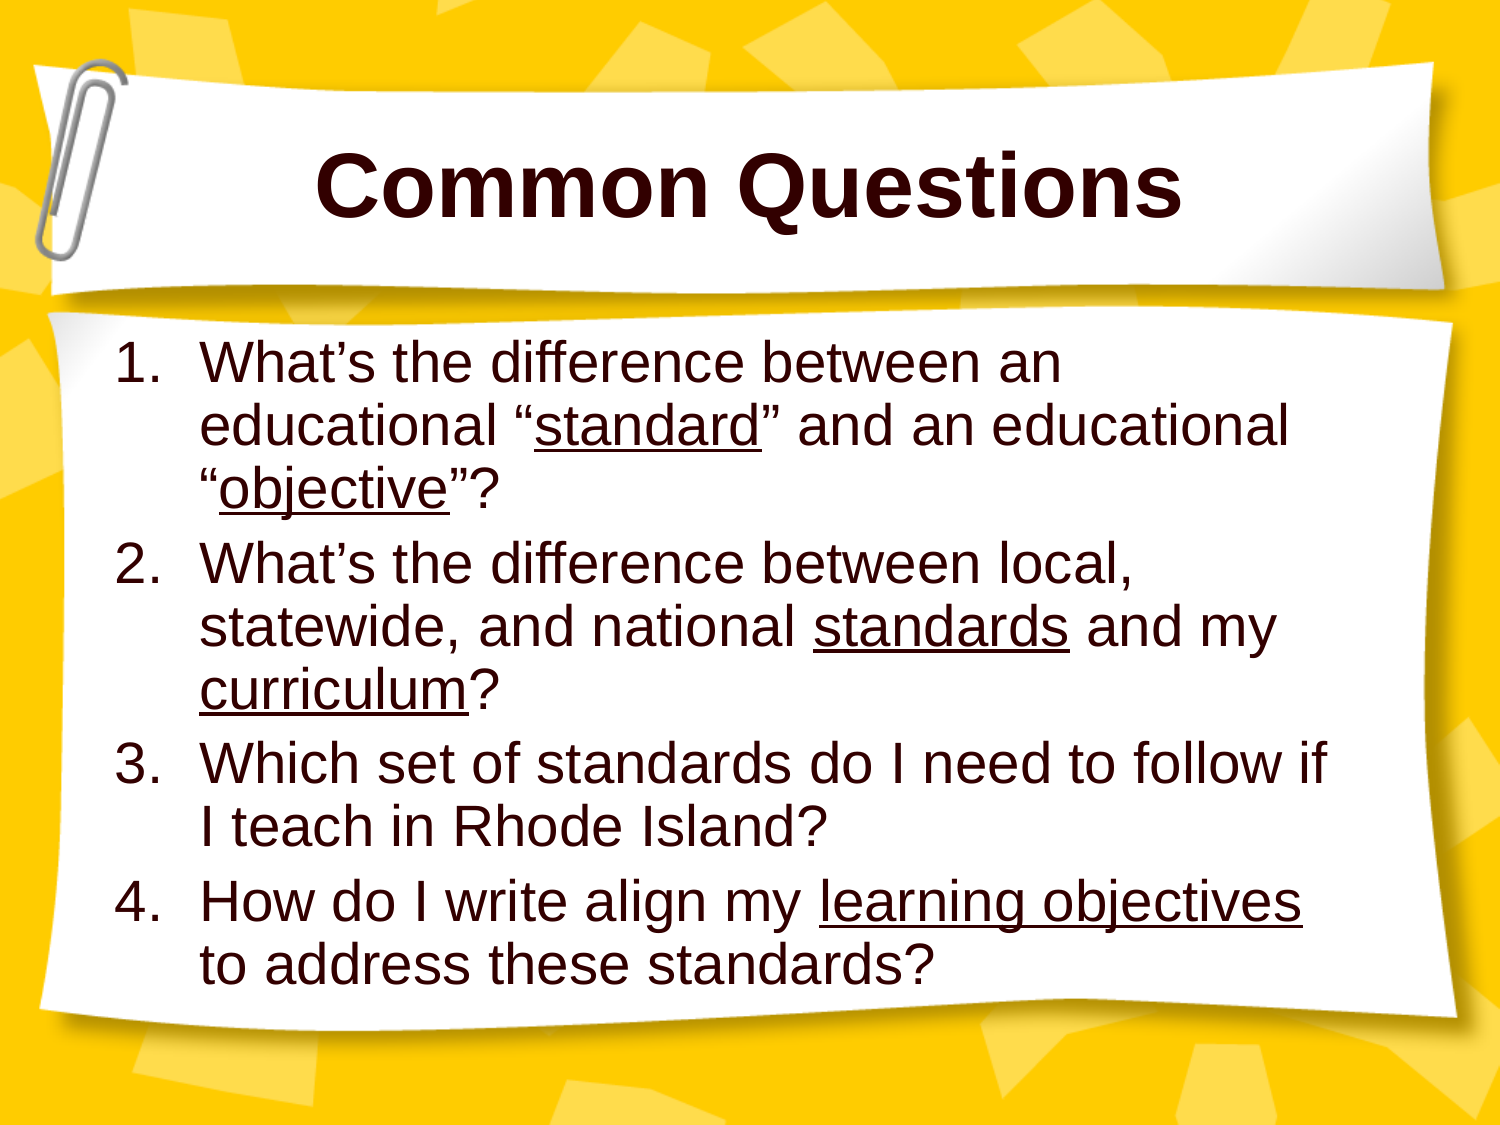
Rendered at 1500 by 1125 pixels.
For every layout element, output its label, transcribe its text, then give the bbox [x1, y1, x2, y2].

picture [0, 0, 1500, 1125]
title Common Questions [112, 87, 1388, 276]
list What’s the difference between an educational “standard” and an educational “objective”? What’s the difference between local, statewide, and national standards and my curriculum? Which set of standards do I need to follow if I teach in Rhode Island? How do I write align my learning objectives to address these standards? [99, 324, 1363, 613]
